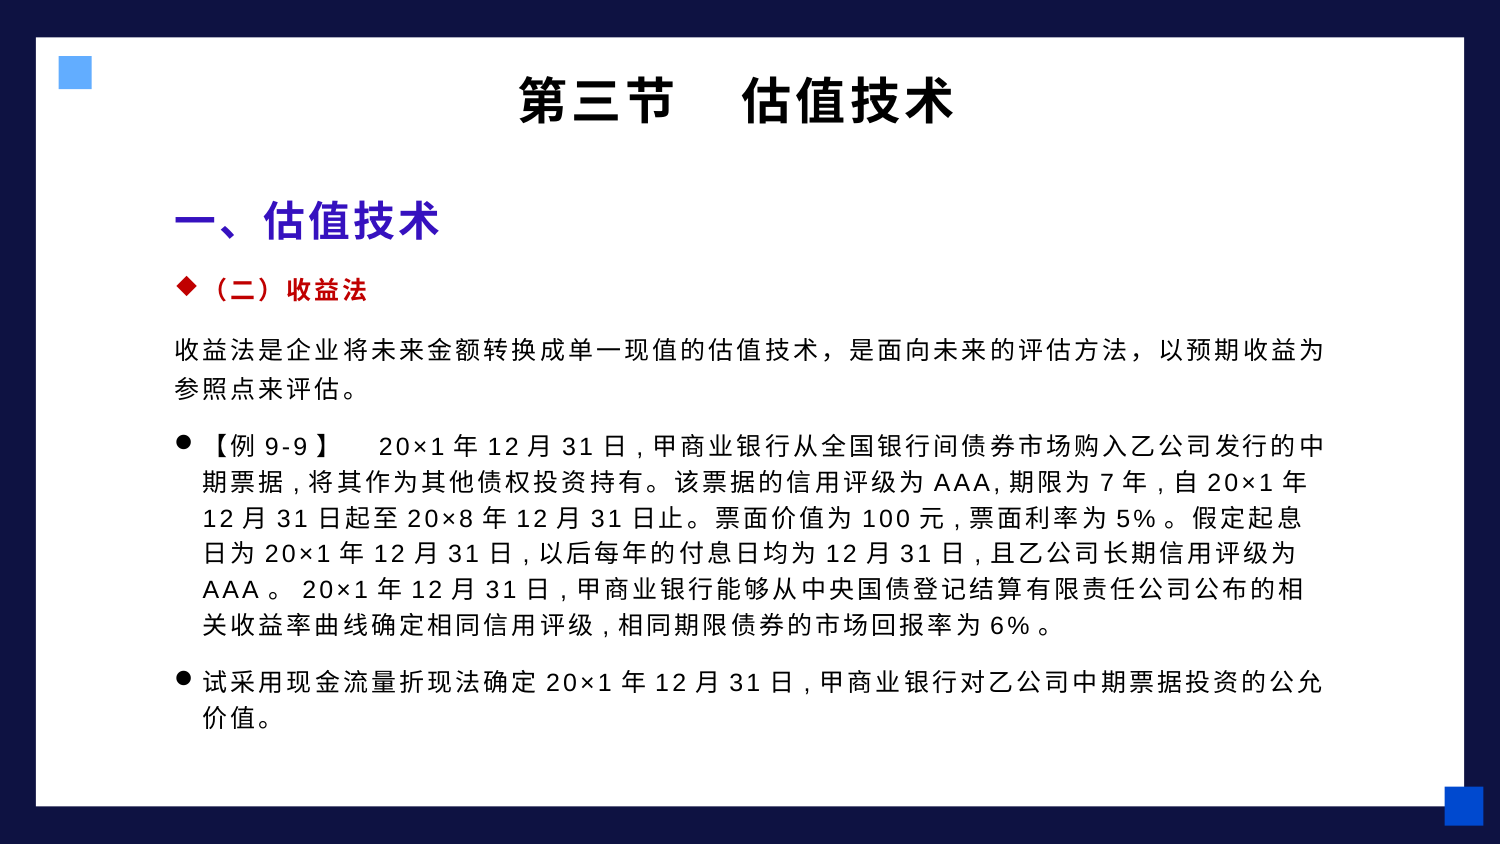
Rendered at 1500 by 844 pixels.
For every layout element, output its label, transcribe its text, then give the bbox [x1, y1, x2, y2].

title 第三节 估值技术 [141, 48, 1327, 138]
list 一、估值技术 （二）收益法 收益法是企业将未来金额转换成单一现值的估值技术，是面向未来的评估方法，以预期收益为参照点来评估。 【例9-9】 20×1年12月31日,甲商业银行从全国银行间债券市场购入乙公司发行的中期票据,将其作为其他债权投资持有。该票据的信用评级为AAA,期限为7年,自20×1年12月31日起至20×8年12月31日止。票面价值为100元,票面利率为5%。假定起息日为20×1年12月31日,以后每年的付息日均为12月31日,且乙公司长期信用评级为AAA。20×1年12月31日,甲商业银行能够从中央国债登记结算有限责任公司公布的相关收益率曲线确定相同信用评级,相同期限债券的市场回报率为6%。 试采用现金流量折现法确定20×1年12月31日,甲商业银行对乙公司中期票据投资的公允价值。 [157, 179, 1343, 670]
